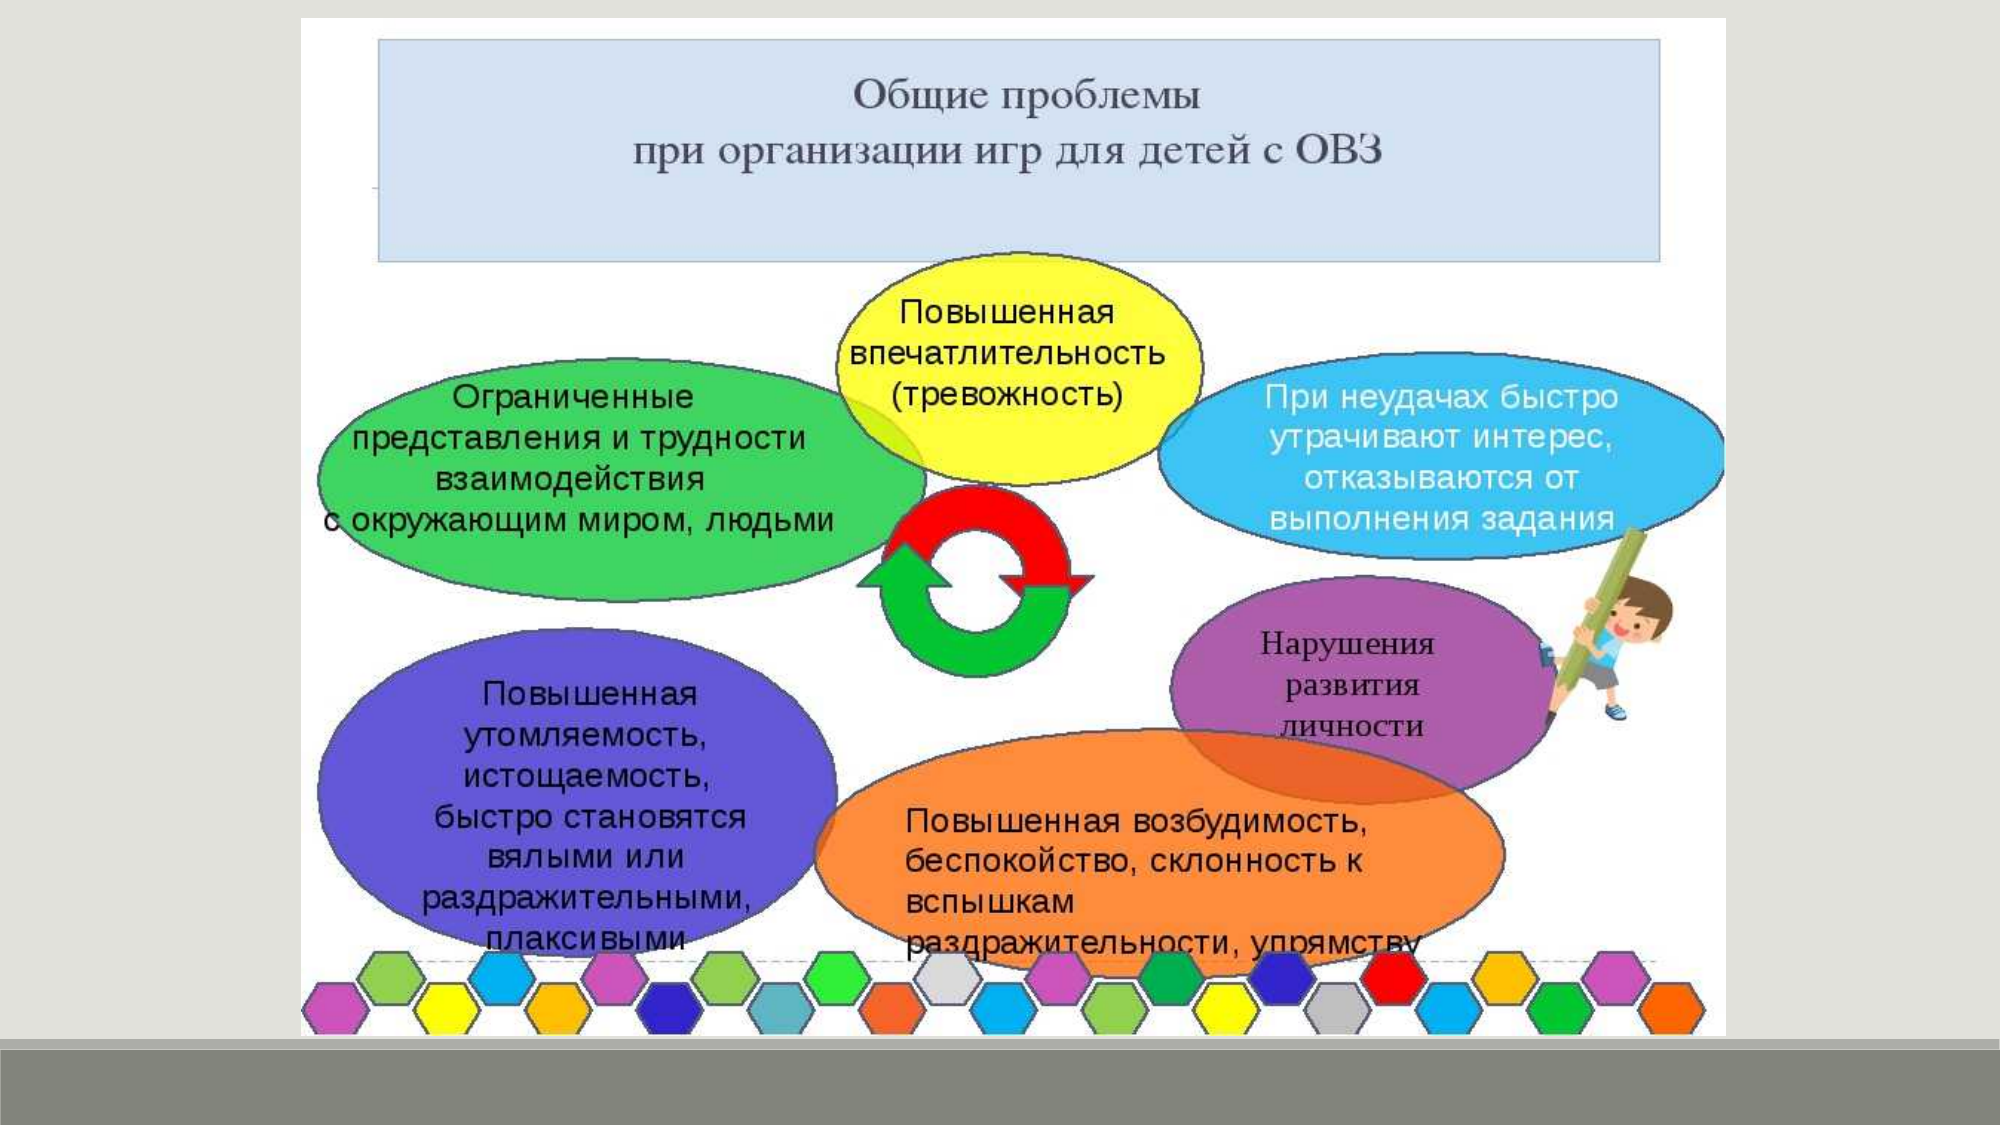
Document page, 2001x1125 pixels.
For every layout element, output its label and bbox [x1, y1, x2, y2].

picture [301, 17, 1727, 1037]
